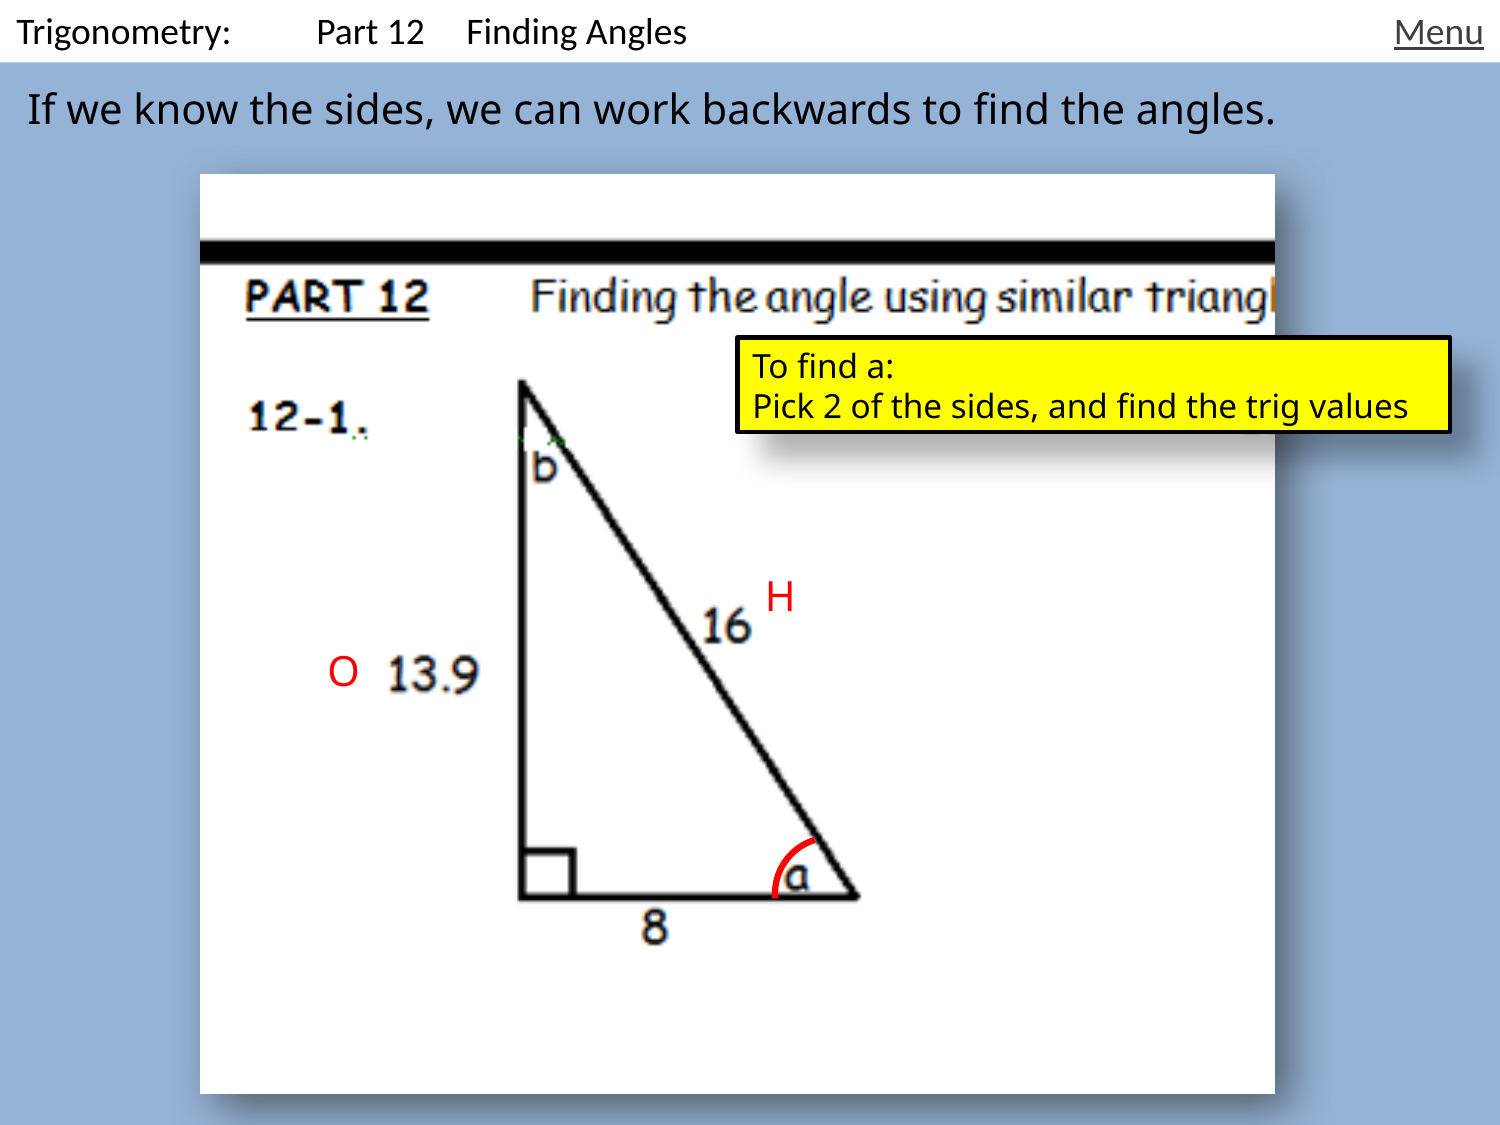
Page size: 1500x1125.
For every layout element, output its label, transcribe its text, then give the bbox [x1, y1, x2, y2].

text_box Menu [1379, 0, 1500, 60]
text_box [0, 0, 1500, 64]
picture [199, 174, 1276, 1094]
text_box To find a: Pick 2 of the sides, and find the trig values [1279, 337, 1450, 432]
text_box If we know the sides, we can work backwards to find the angles. [12, 75, 1463, 140]
text_box Trigonometry: Part 12 Finding Angles [1, 0, 703, 60]
